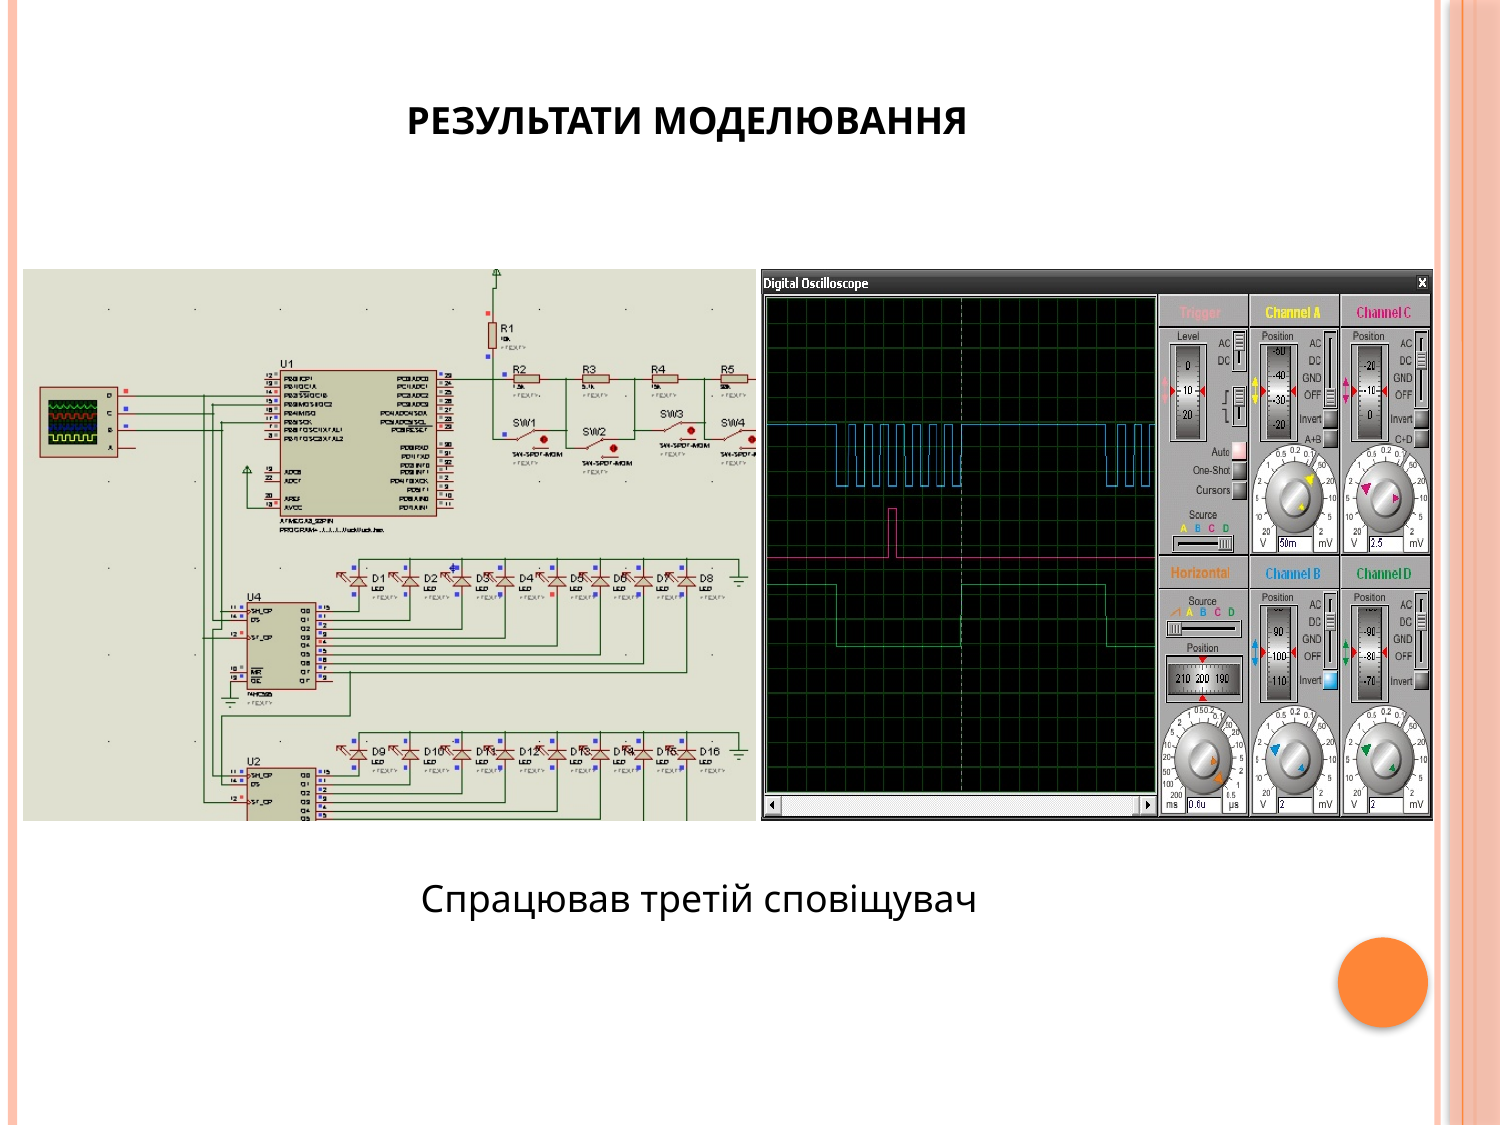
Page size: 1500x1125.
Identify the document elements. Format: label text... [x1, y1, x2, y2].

picture [22, 268, 757, 821]
picture [761, 268, 1433, 821]
text_box Спрацював третій сповіщувач [405, 867, 993, 927]
title РЕЗУЛЬТАТИ МОДЕЛЮВАННЯ [75, 45, 1300, 149]
